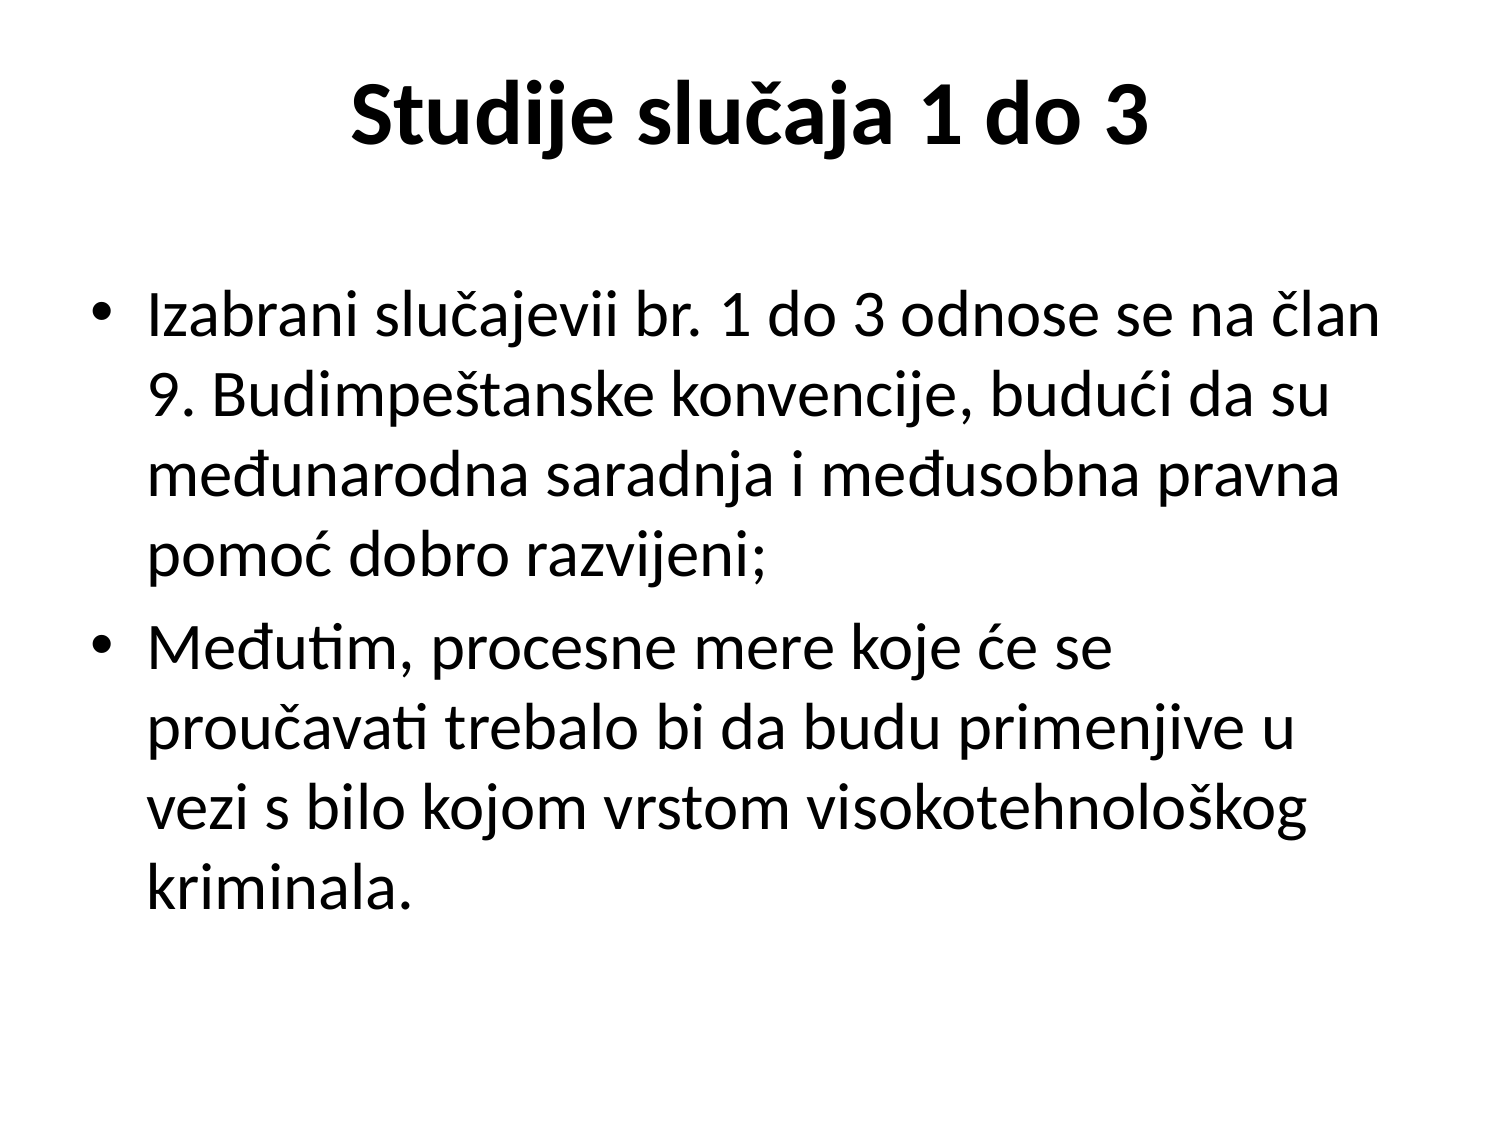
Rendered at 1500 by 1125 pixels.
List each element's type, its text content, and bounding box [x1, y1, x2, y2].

list Izabrani slučajevii br. 1 do 3 odnose se na član 9. Budimpeštanske konvencije, budući da su međunarodna saradnja i međusobna pravna pomoć dobro razvijeni; Međutim, procesne mere koje će se proučavati trebalo bi da budu primenjive u vezi s bilo kojom vrstom visokotehnološkog kriminala. [75, 262, 1425, 1005]
title Studije slučaja 1 do 3 [75, 45, 1425, 233]
